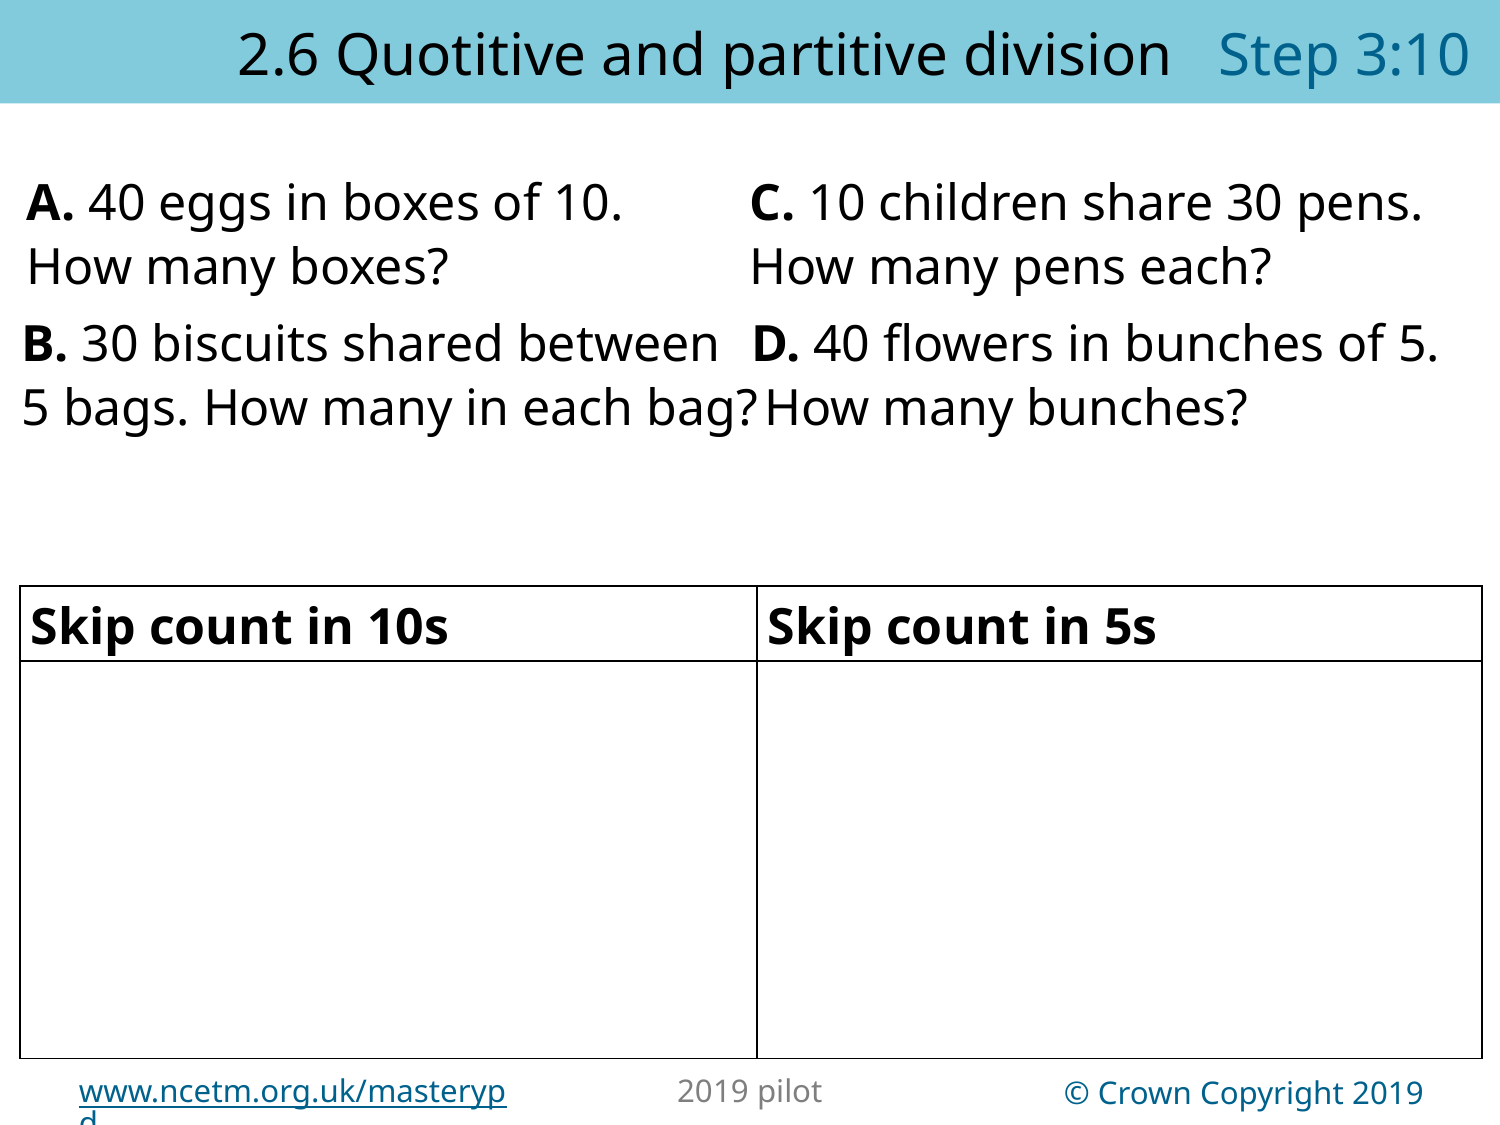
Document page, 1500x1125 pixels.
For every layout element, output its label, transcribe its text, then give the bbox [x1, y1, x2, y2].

list 2.6 Quotitive and partitive division Step 3:10 [0, 0, 1500, 104]
table_cell [21, 662, 756, 1058]
table_cell [758, 662, 1481, 1058]
text_box C. 10 children share 30 pens. How many pens each? [734, 158, 1452, 302]
table_header Skip count in 10s [21, 587, 756, 660]
text_box D. 40 flowers in bunches of 5. How many bunches? [774, 299, 1456, 444]
text_box B. 30 biscuits shared between 5 bags. How many in each bag? [6, 299, 774, 444]
text_box A. 40 eggs in boxes of 10. How many boxes? [12, 158, 652, 299]
table_header Skip count in 5s [758, 587, 1481, 660]
